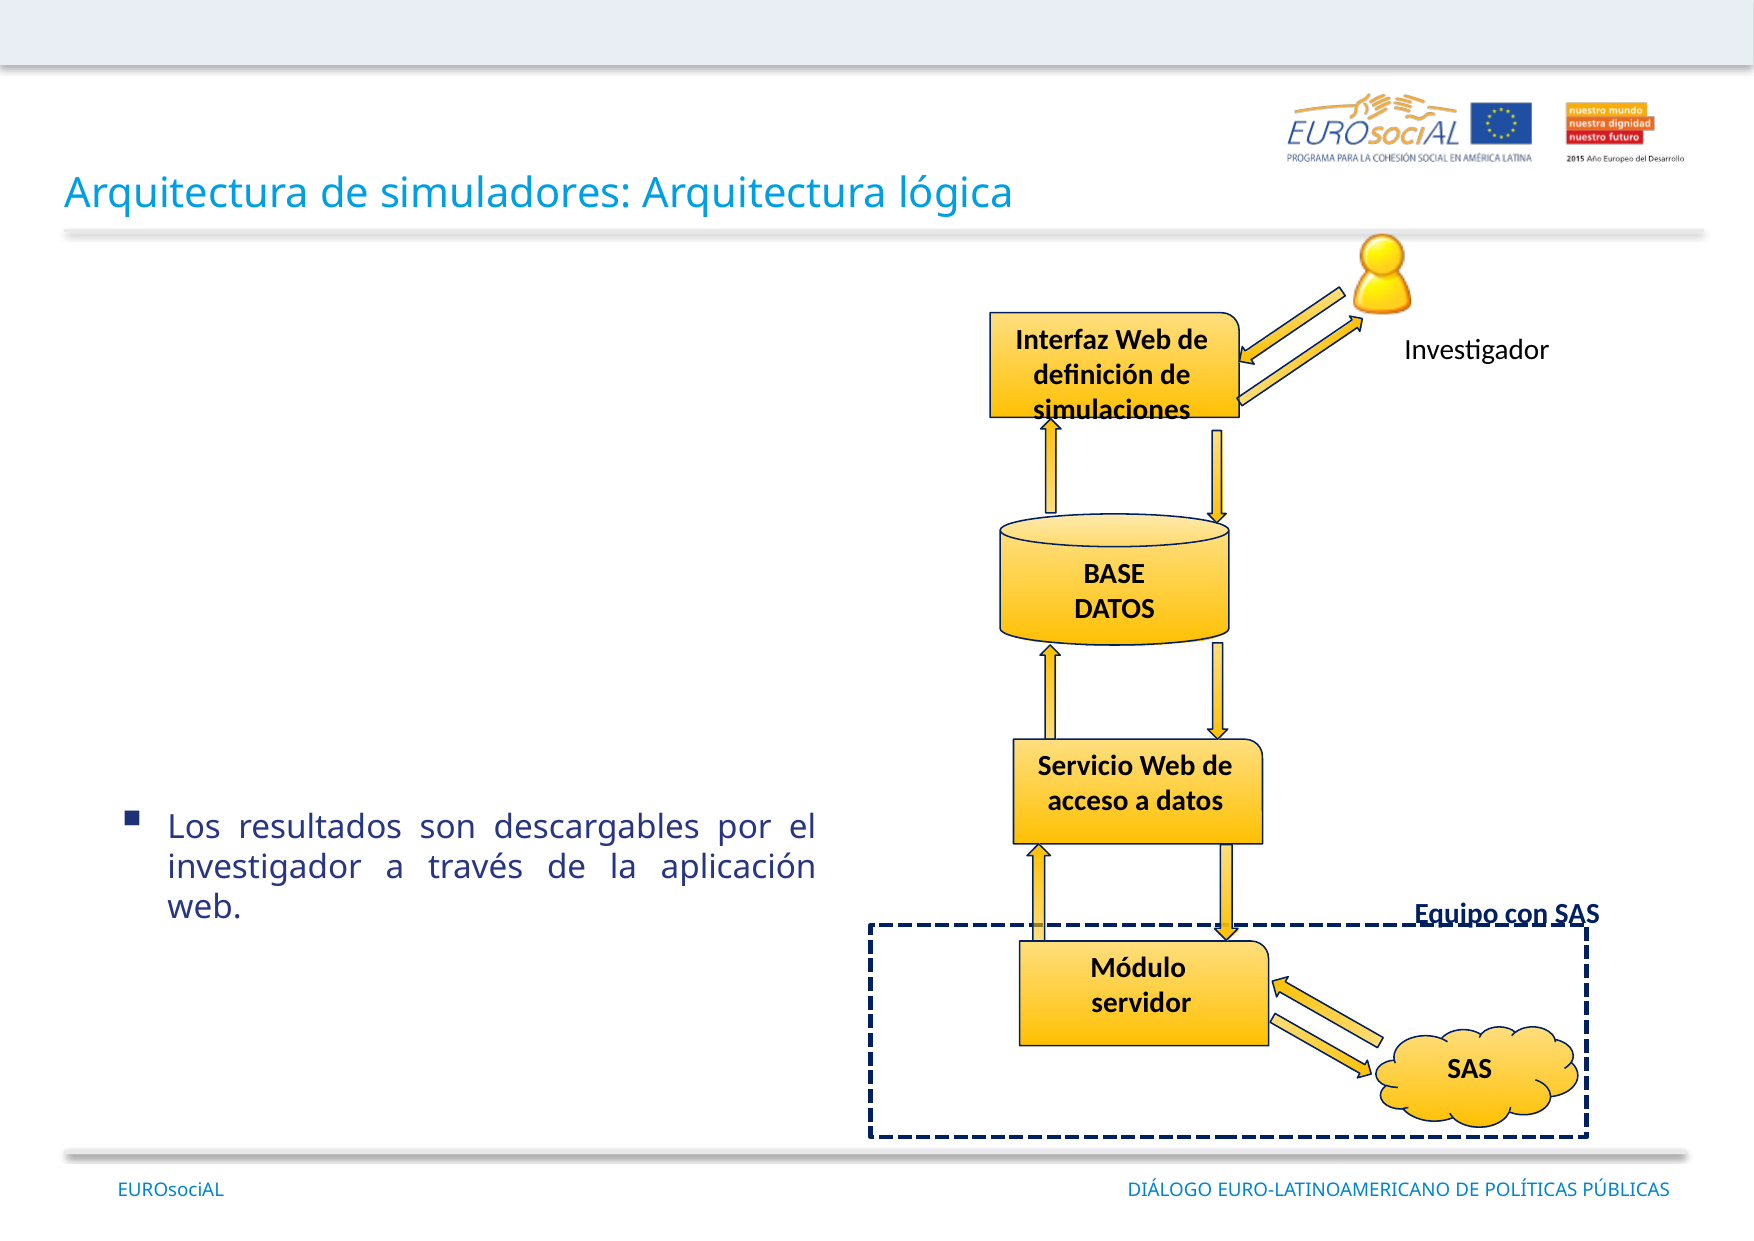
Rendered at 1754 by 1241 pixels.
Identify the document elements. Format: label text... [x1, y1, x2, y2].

text_box Los resultados son descargables por el investigador a través de la aplicación web. [120, 785, 818, 904]
text_box Arquitectura de simuladores: Arquitectura lógica [49, 158, 1628, 233]
picture [1278, 88, 1692, 173]
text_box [870, 232, 1627, 1138]
